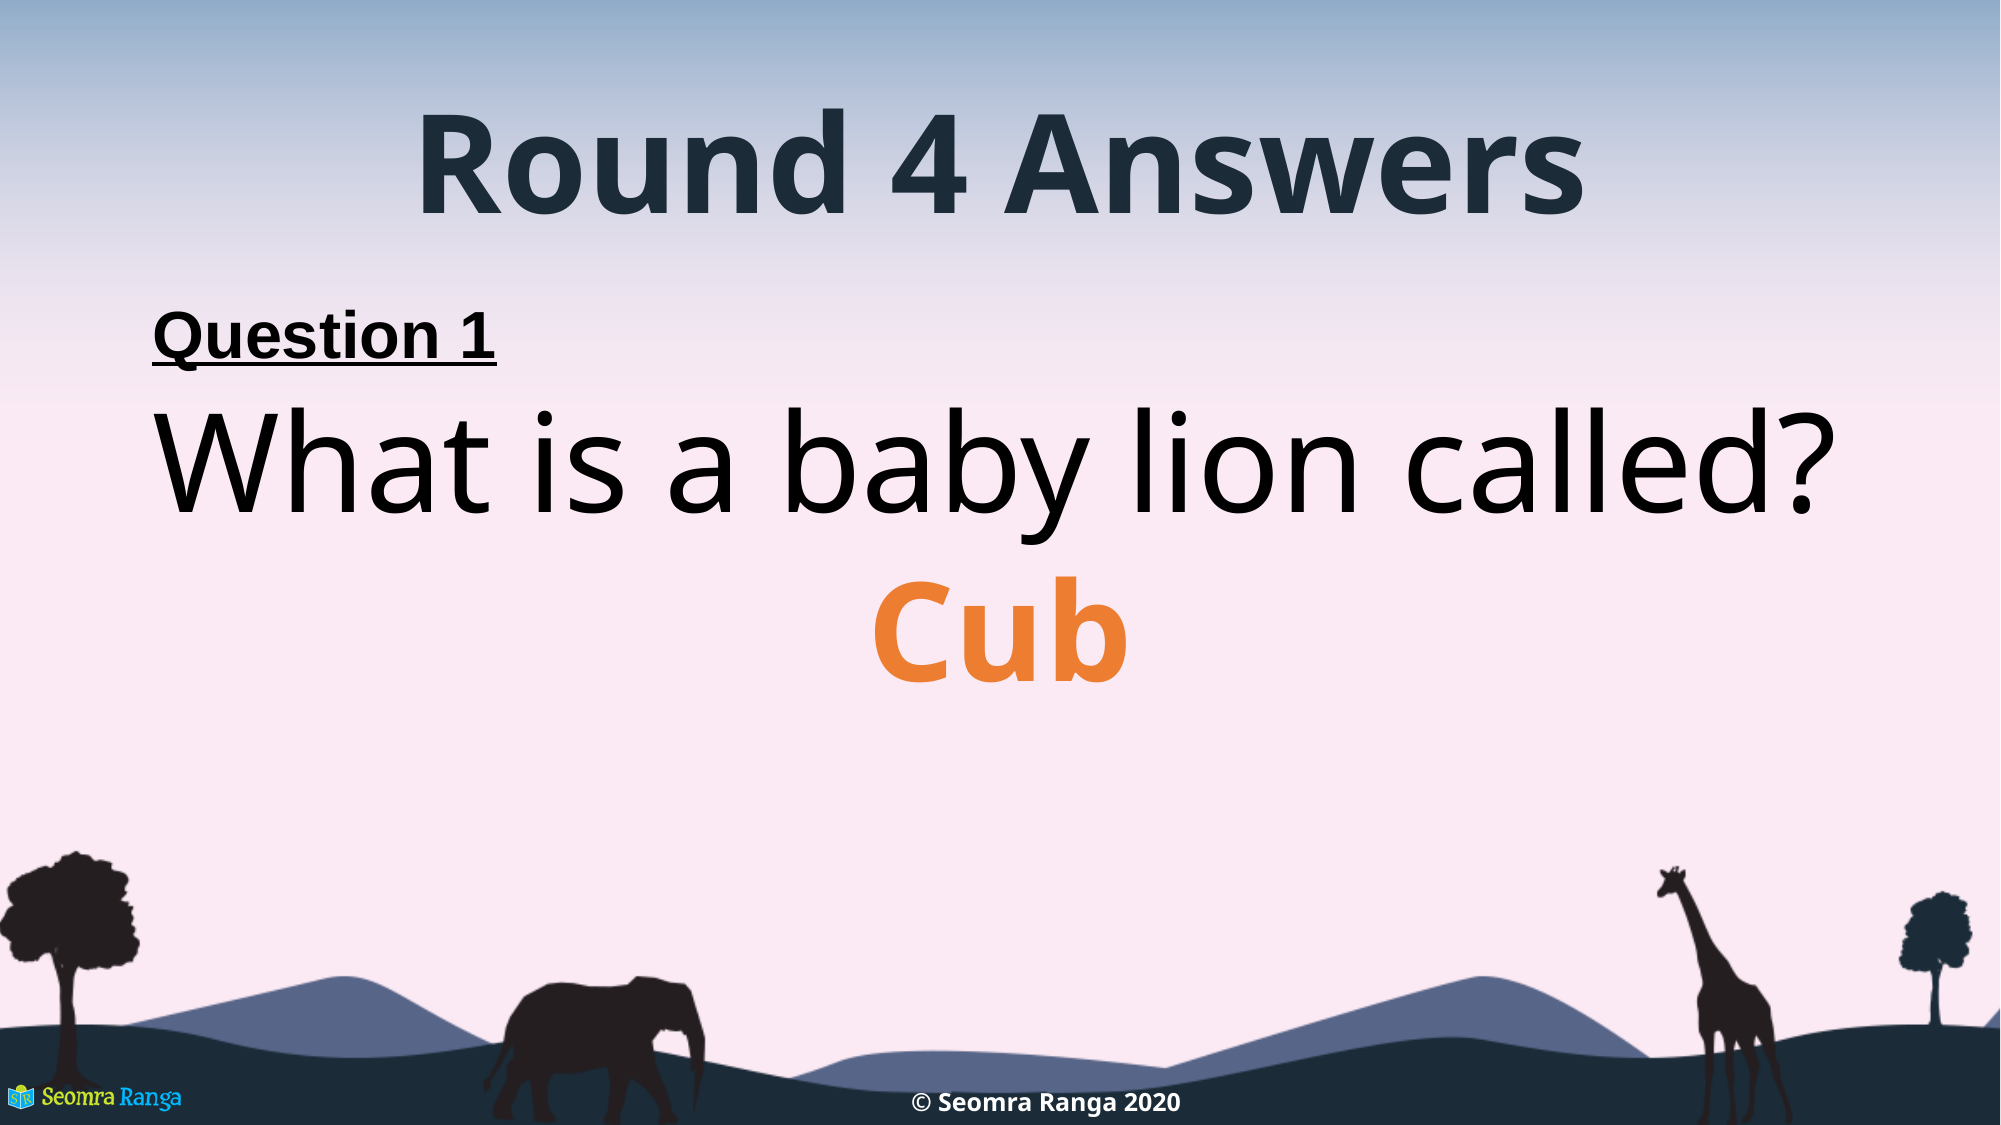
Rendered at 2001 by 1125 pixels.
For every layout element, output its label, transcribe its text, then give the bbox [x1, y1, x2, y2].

picture [0, 0, 2001, 1125]
text_box © Seomra Ranga 2020 www.seomraranga.com [762, 1079, 1330, 1125]
list Question 1 What is a baby lion called? Cub [137, 293, 1863, 1014]
title Round 4 Answers [137, 59, 1863, 278]
